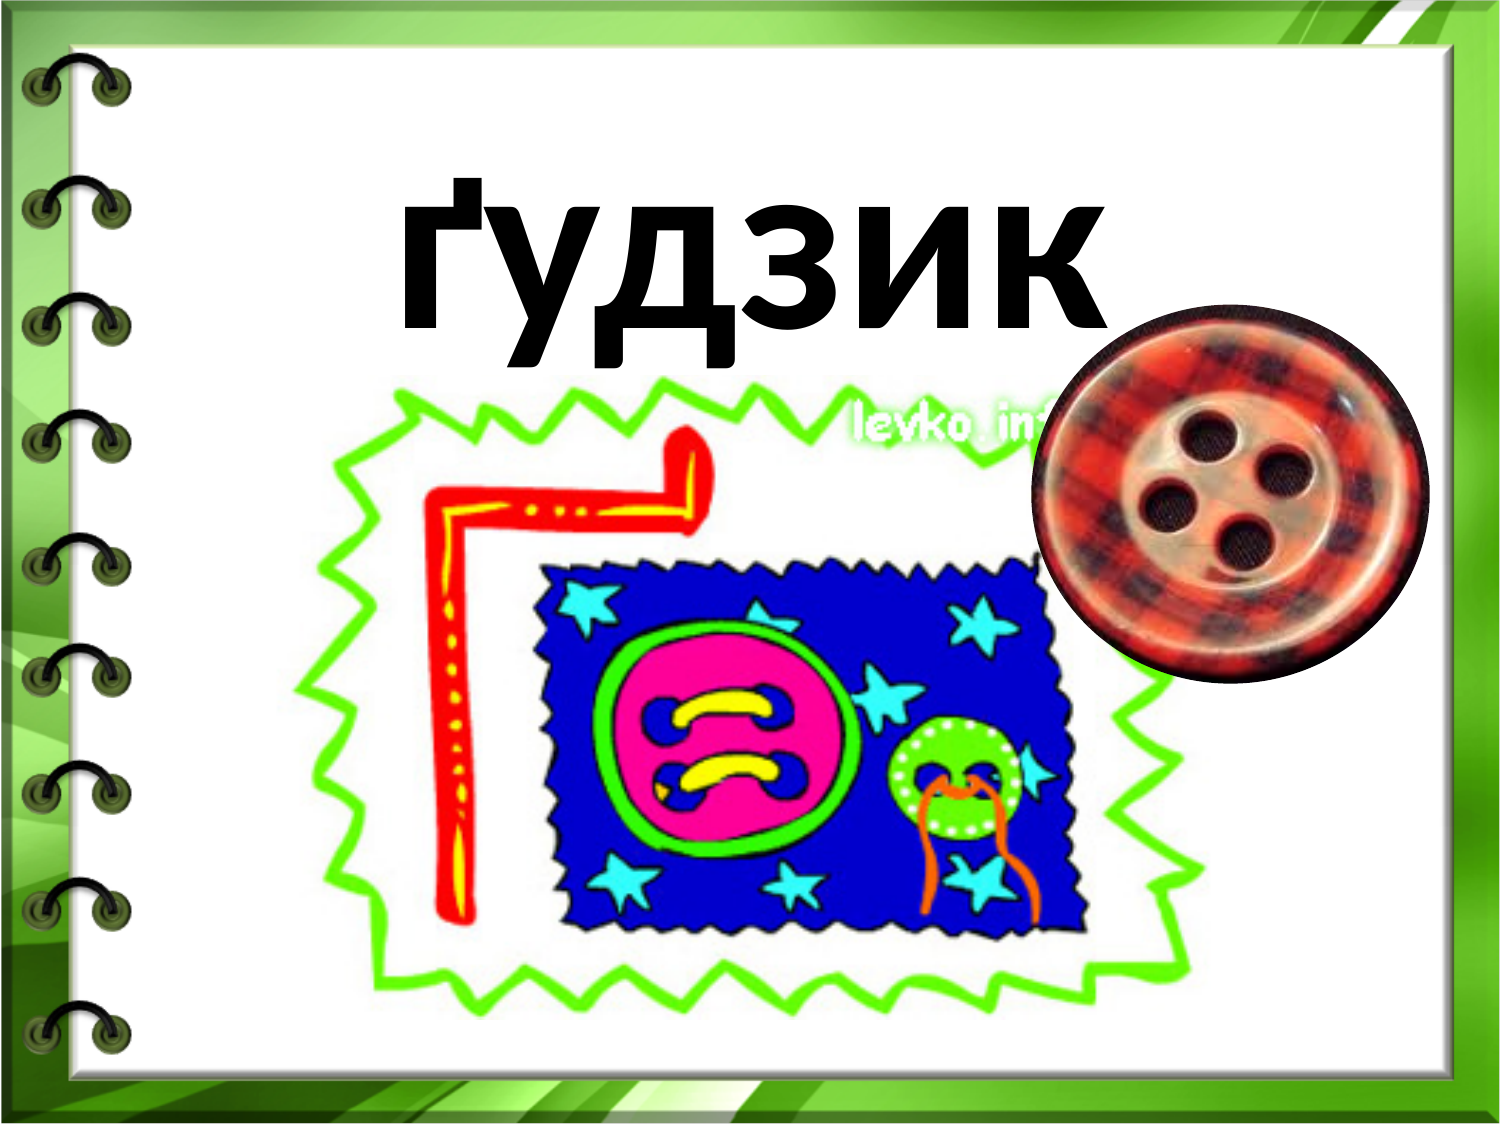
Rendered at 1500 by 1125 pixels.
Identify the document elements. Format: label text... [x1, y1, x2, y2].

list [245, 374, 1270, 1021]
picture [0, 0, 1500, 1125]
title ґудзик [74, 128, 1426, 329]
